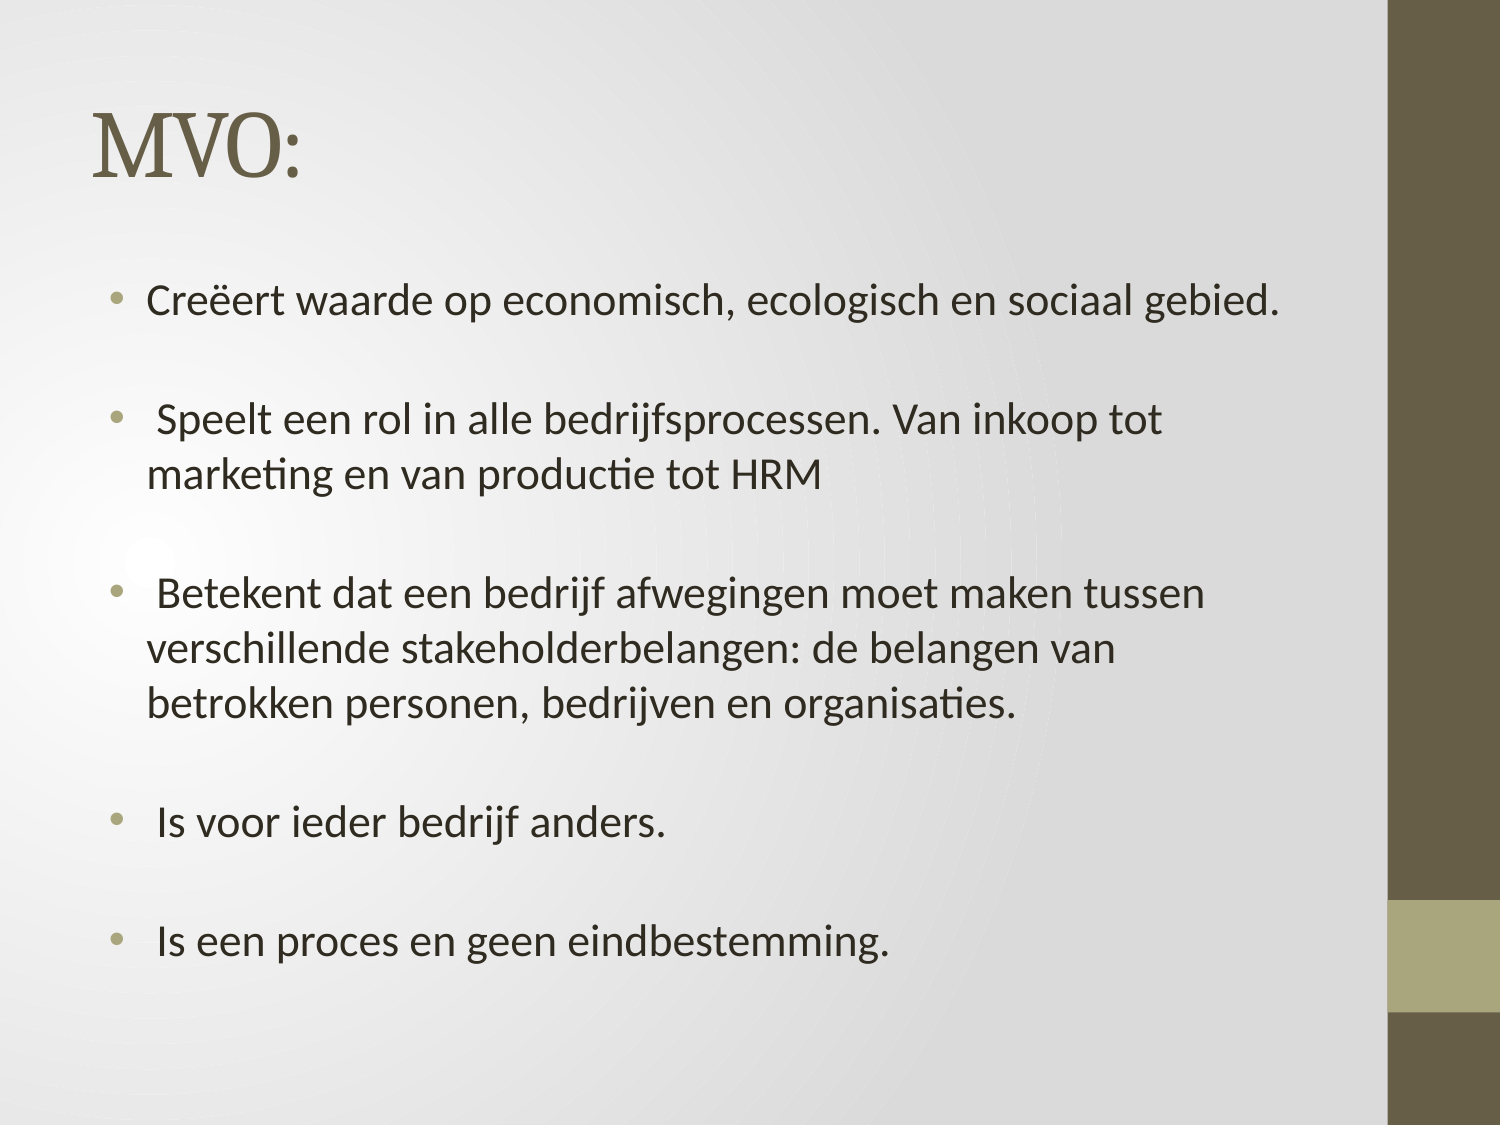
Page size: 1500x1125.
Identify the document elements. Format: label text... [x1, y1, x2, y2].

title MVO: [75, 45, 1325, 233]
list Creëert waarde op economisch, ecologisch en sociaal gebied. Speelt een rol in alle bedrijfsprocessen. Van inkoop tot marketing en van productie tot HRM Betekent dat een bedrijf afwegingen moet maken tussen verschillende stakeholderbelangen: de belangen van betrokken personen, bedrijven en organisaties. Is voor ieder bedrijf anders. Is een proces en geen eindbestemming. [75, 262, 1325, 1050]
